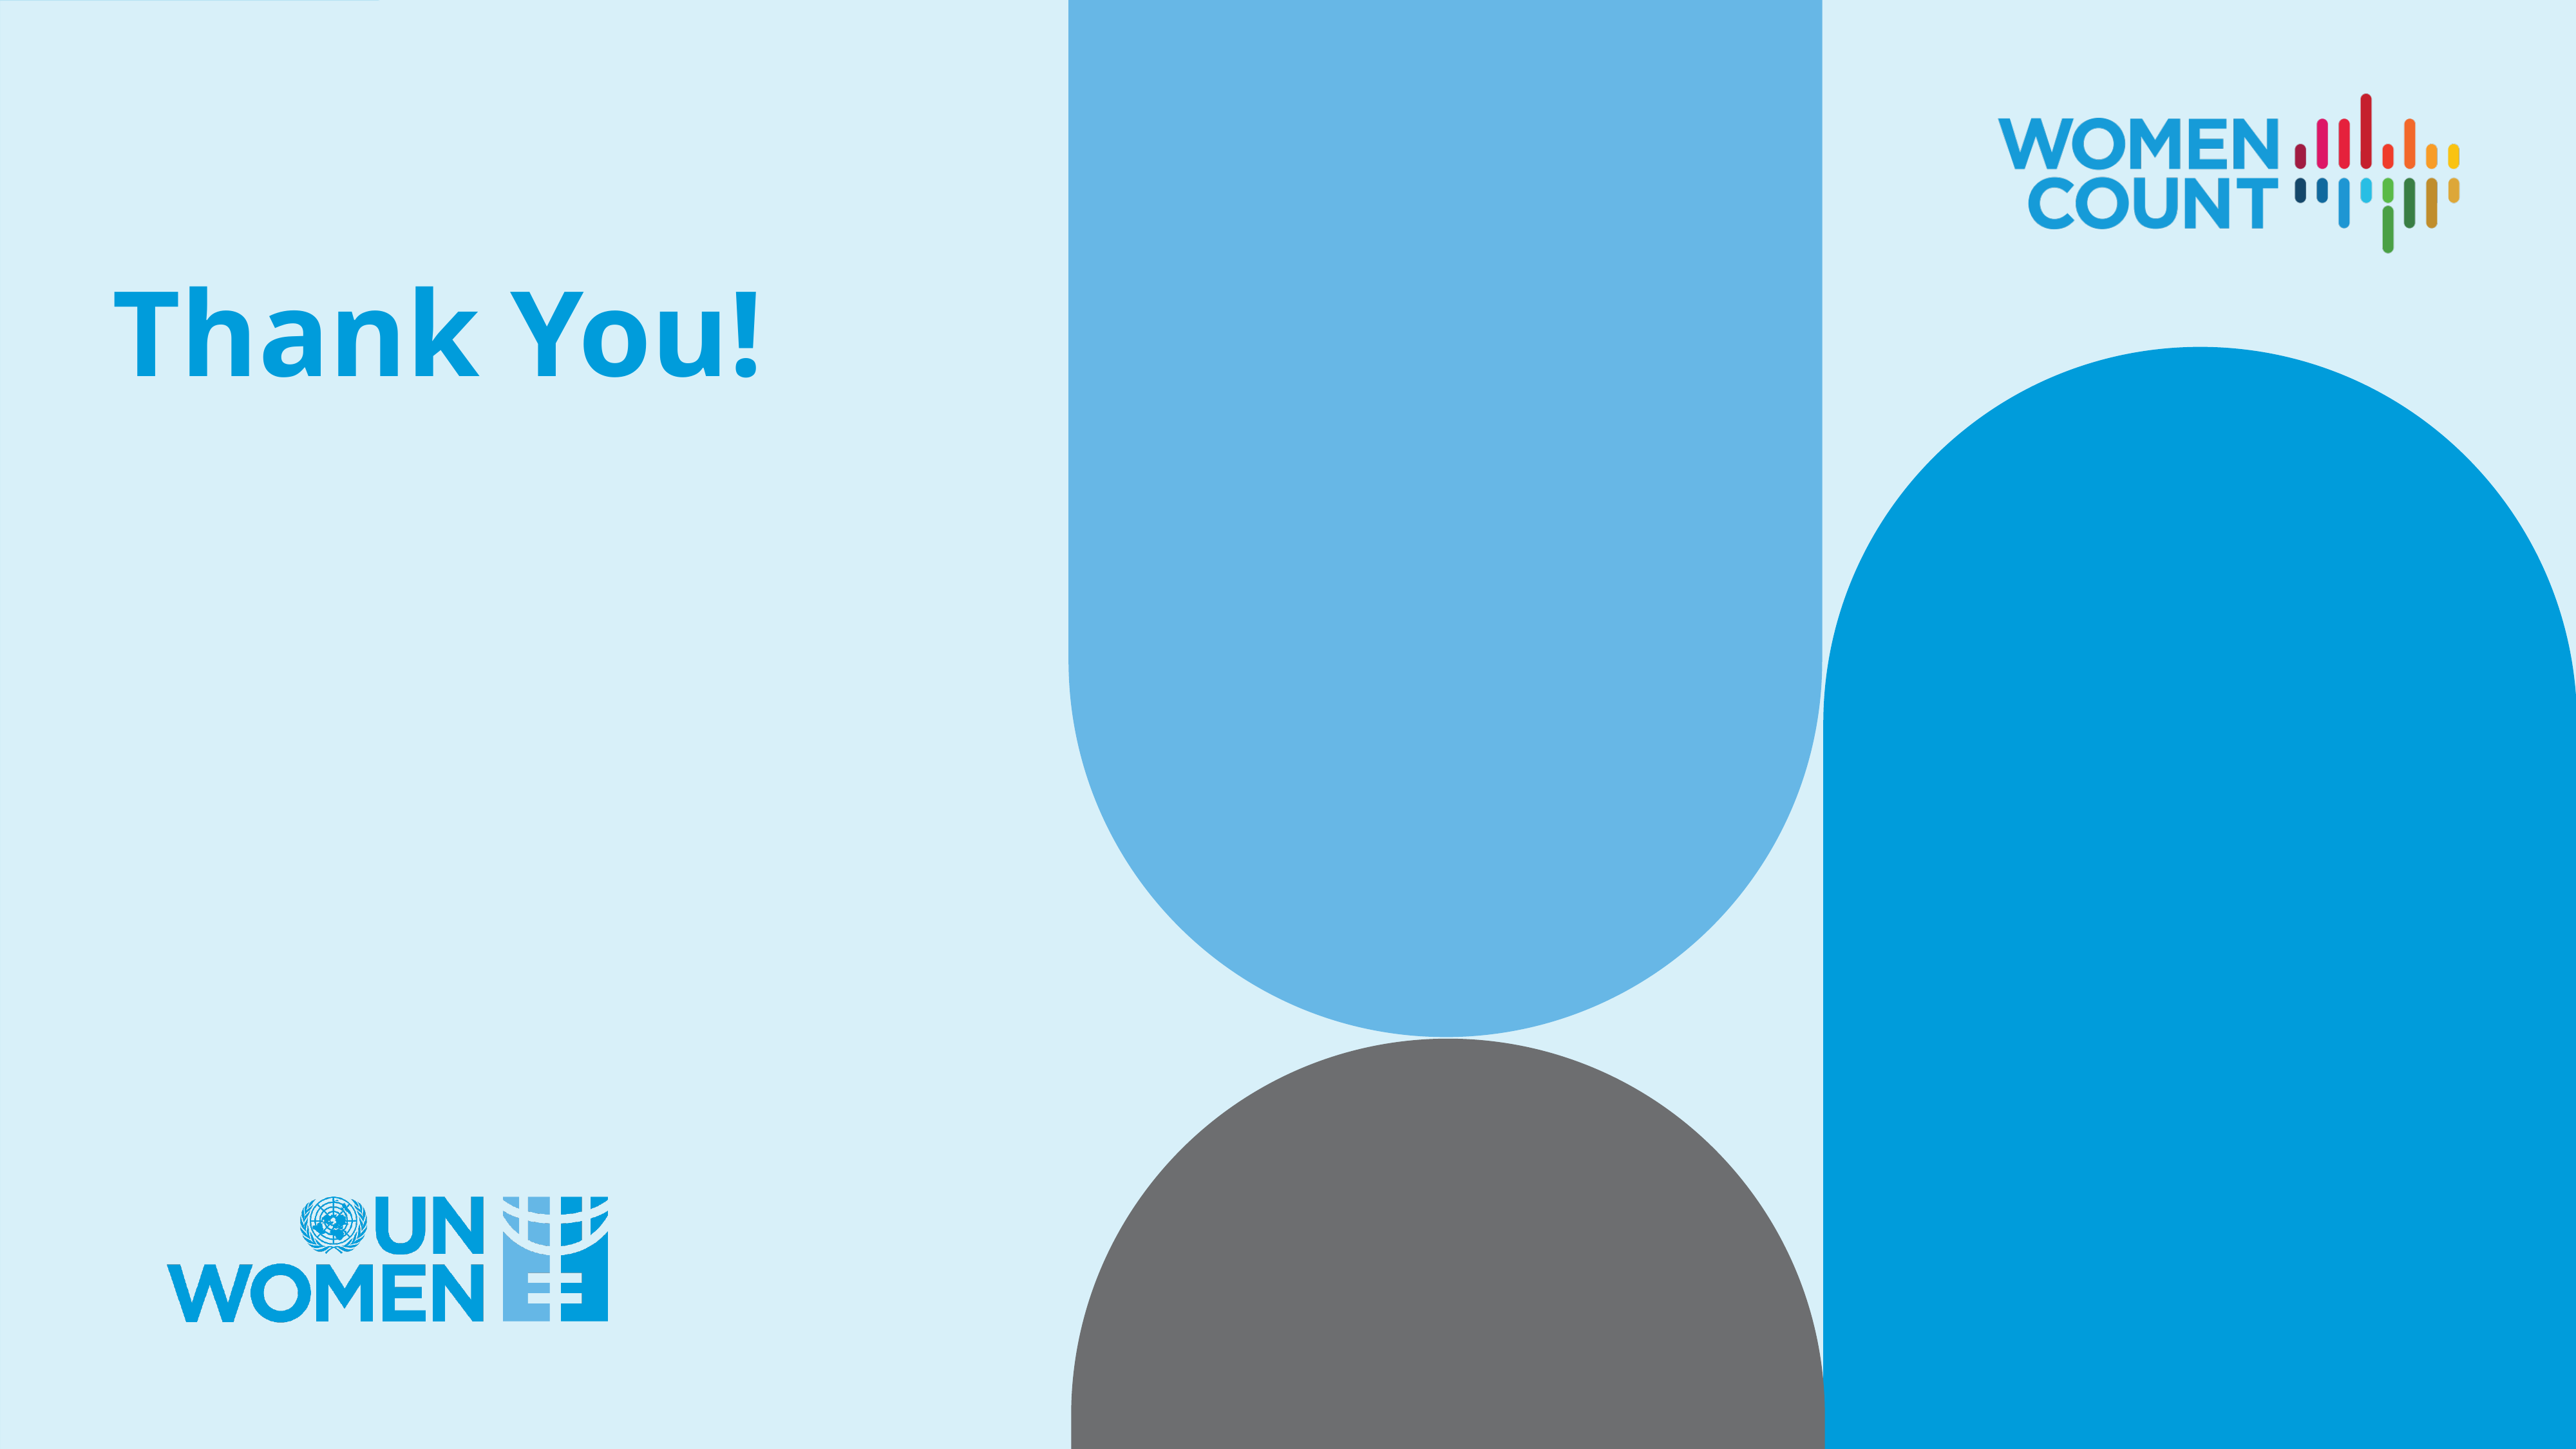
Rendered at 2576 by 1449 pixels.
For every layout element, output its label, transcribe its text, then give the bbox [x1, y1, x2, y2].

list Thank You! [112, 257, 1090, 401]
picture [160, 1191, 614, 1328]
